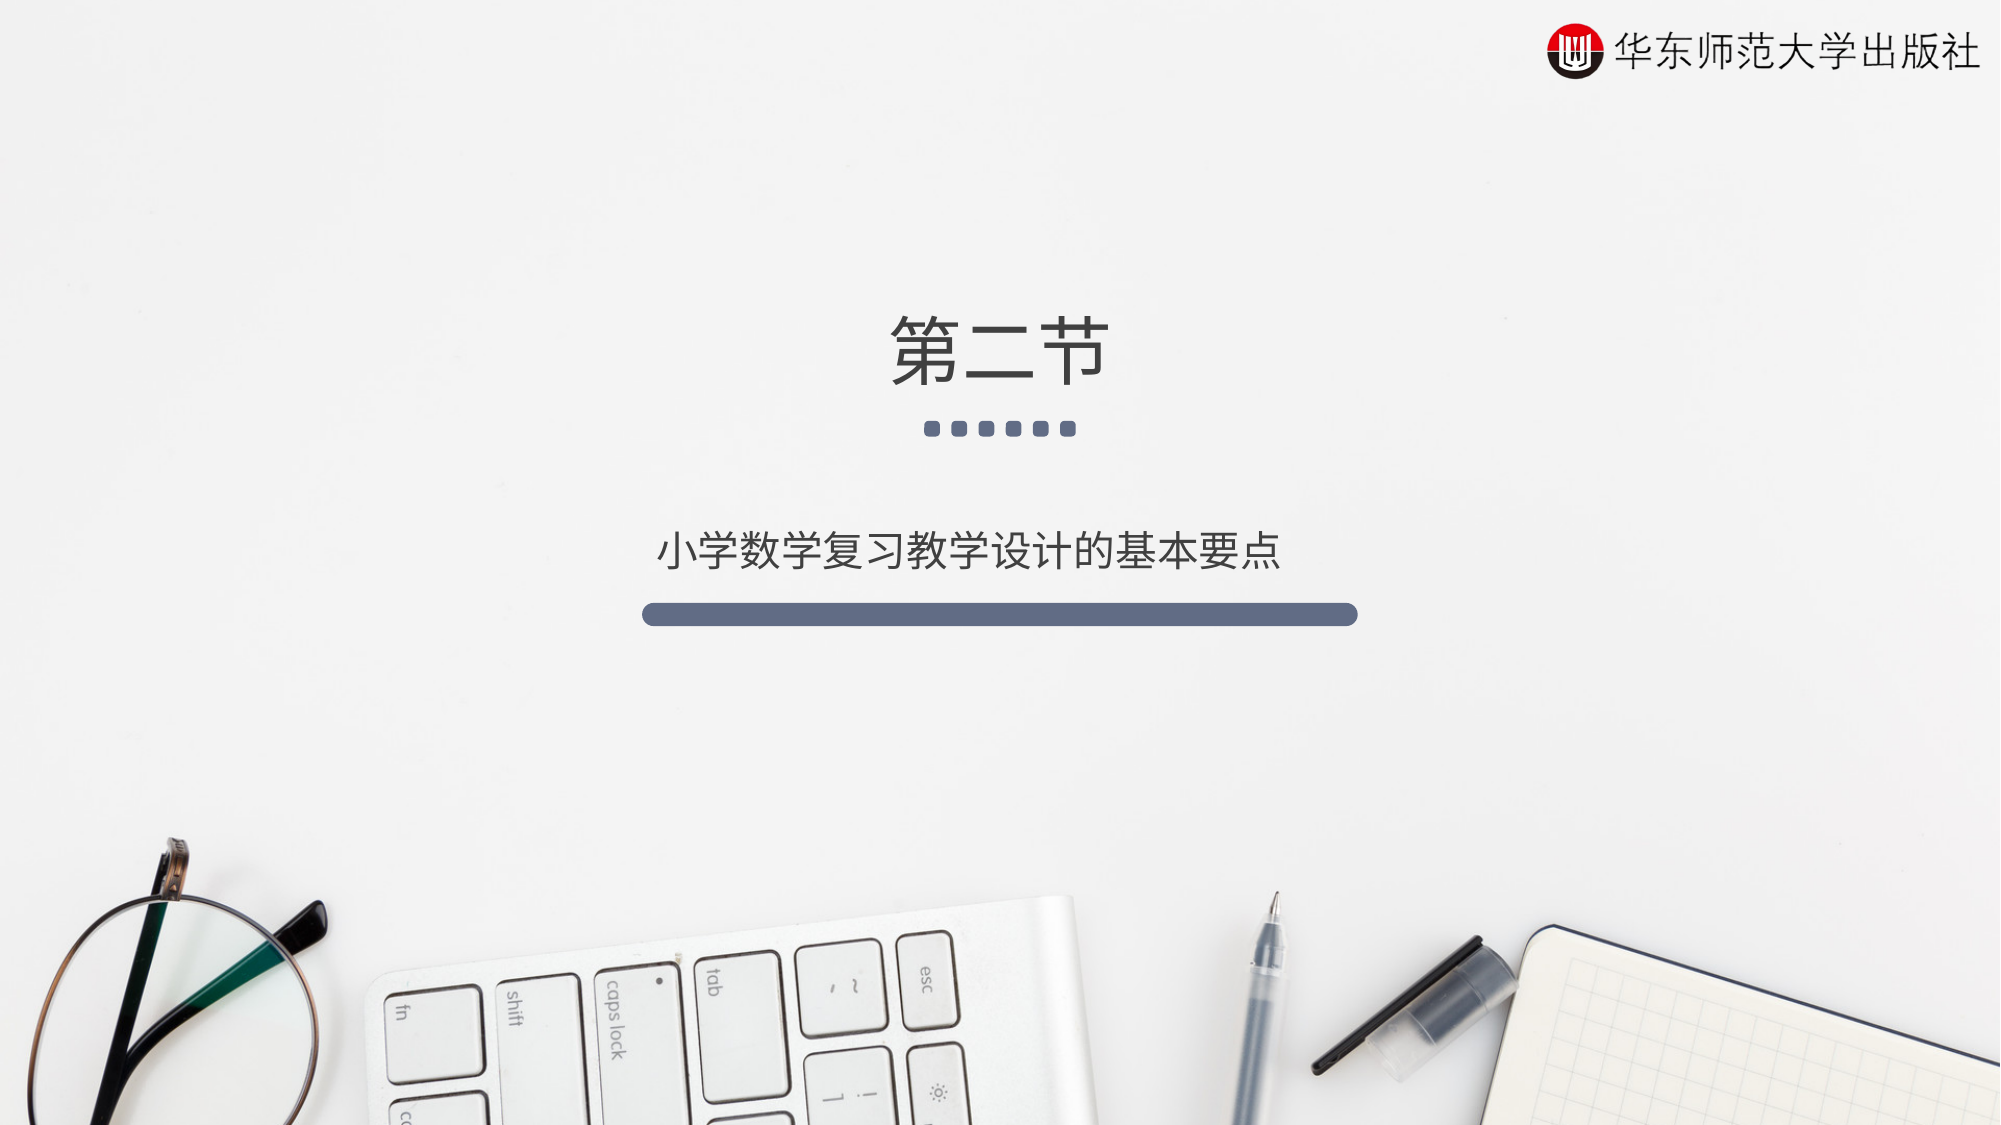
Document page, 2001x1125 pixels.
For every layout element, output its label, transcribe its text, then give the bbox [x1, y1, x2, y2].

text_box 第二节 [638, 296, 1361, 402]
text_box [641, 601, 1359, 628]
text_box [924, 420, 1076, 437]
picture [0, 0, 2000, 1125]
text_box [1536, 13, 1989, 83]
text_box 小学数学复习教学设计的基本要点 [656, 525, 1344, 576]
